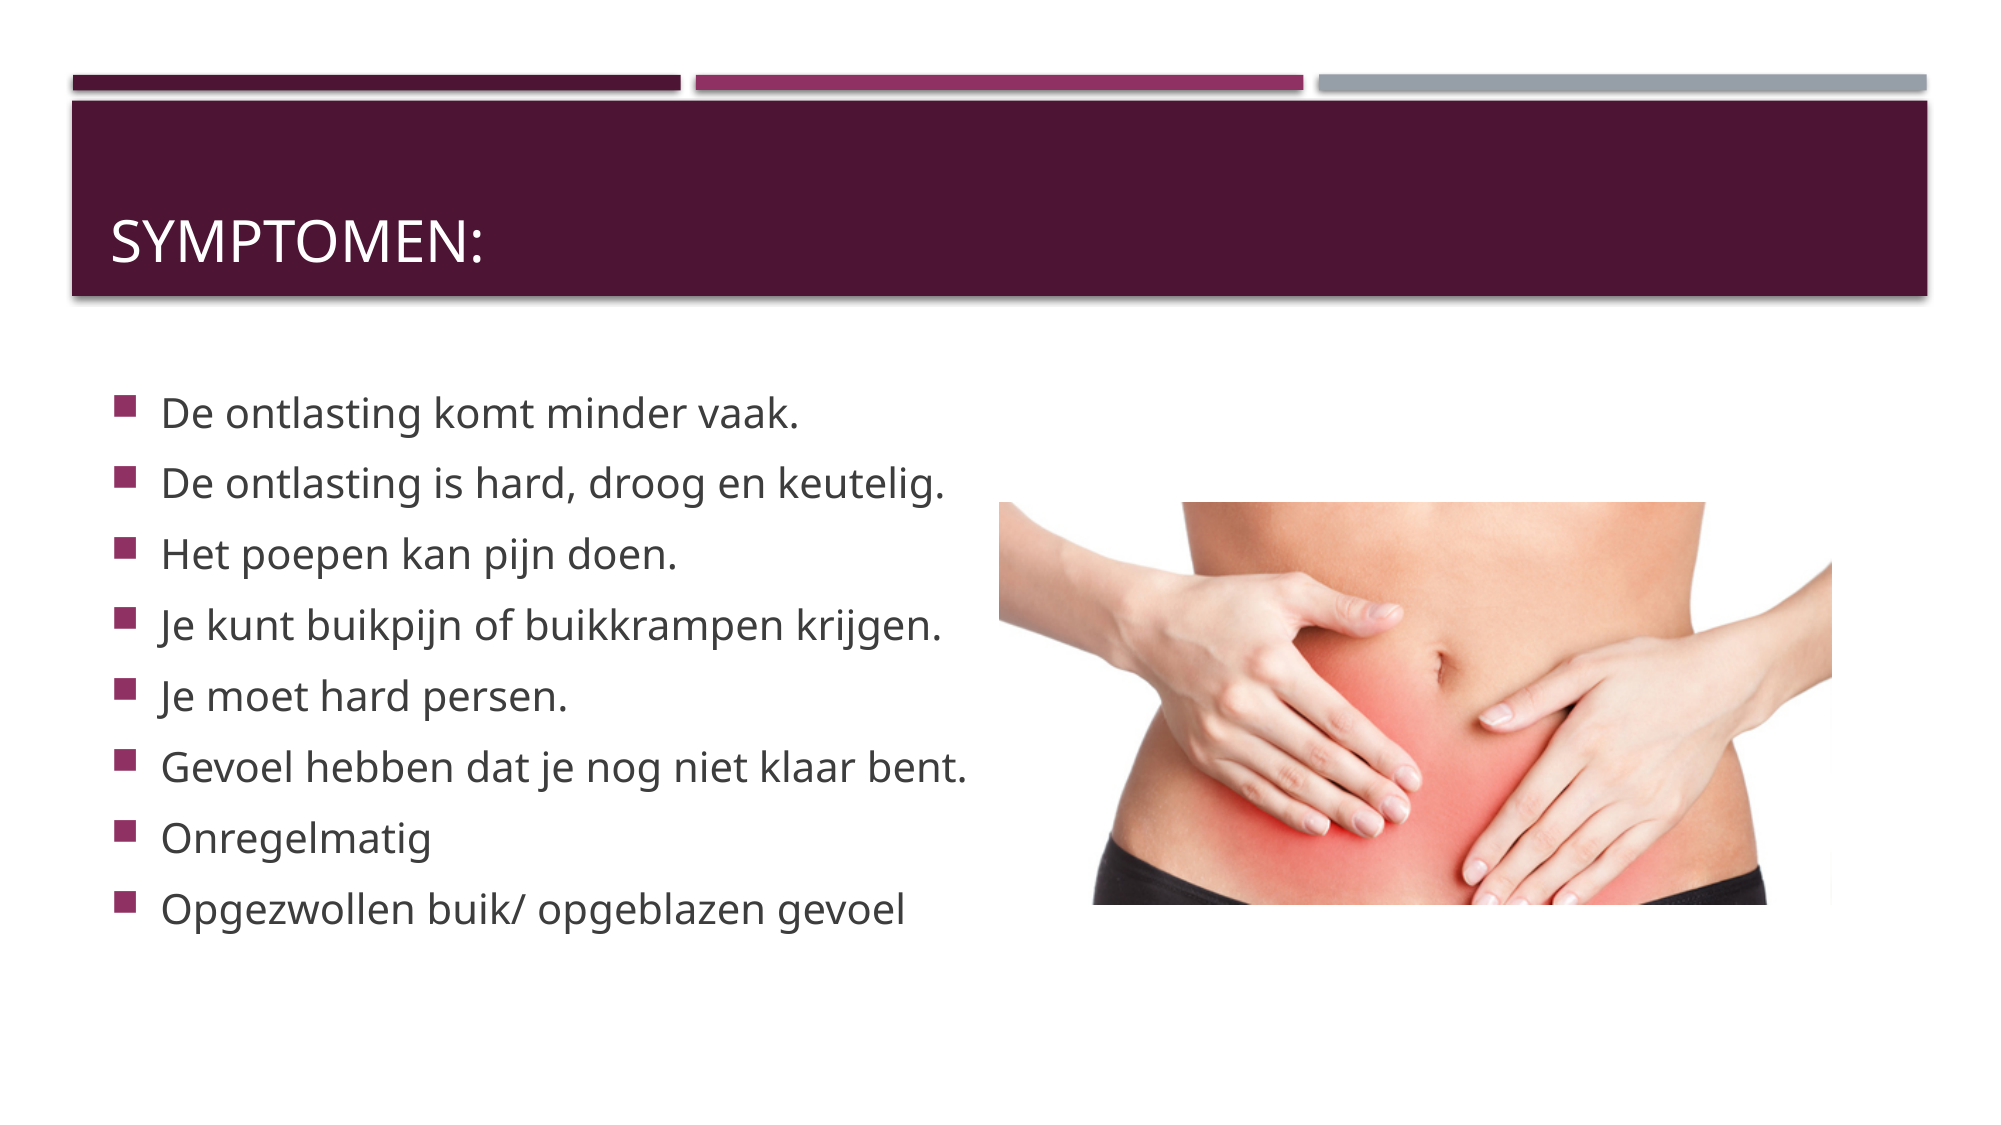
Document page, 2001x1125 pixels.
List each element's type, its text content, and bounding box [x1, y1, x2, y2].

list De ontlasting komt minder vaak. De ontlasting is hard, droog en keutelig. Het poepen kan pijn doen. Je kunt buikpijn of buikkrampen krijgen. Je moet hard persen. Gevoel hebben dat je nog niet klaar bent. Onregelmatig Opgezwollen buik/ opgeblazen gevoel [95, 357, 1905, 962]
title Symptomen: [95, 115, 1905, 282]
picture [999, 502, 1833, 906]
